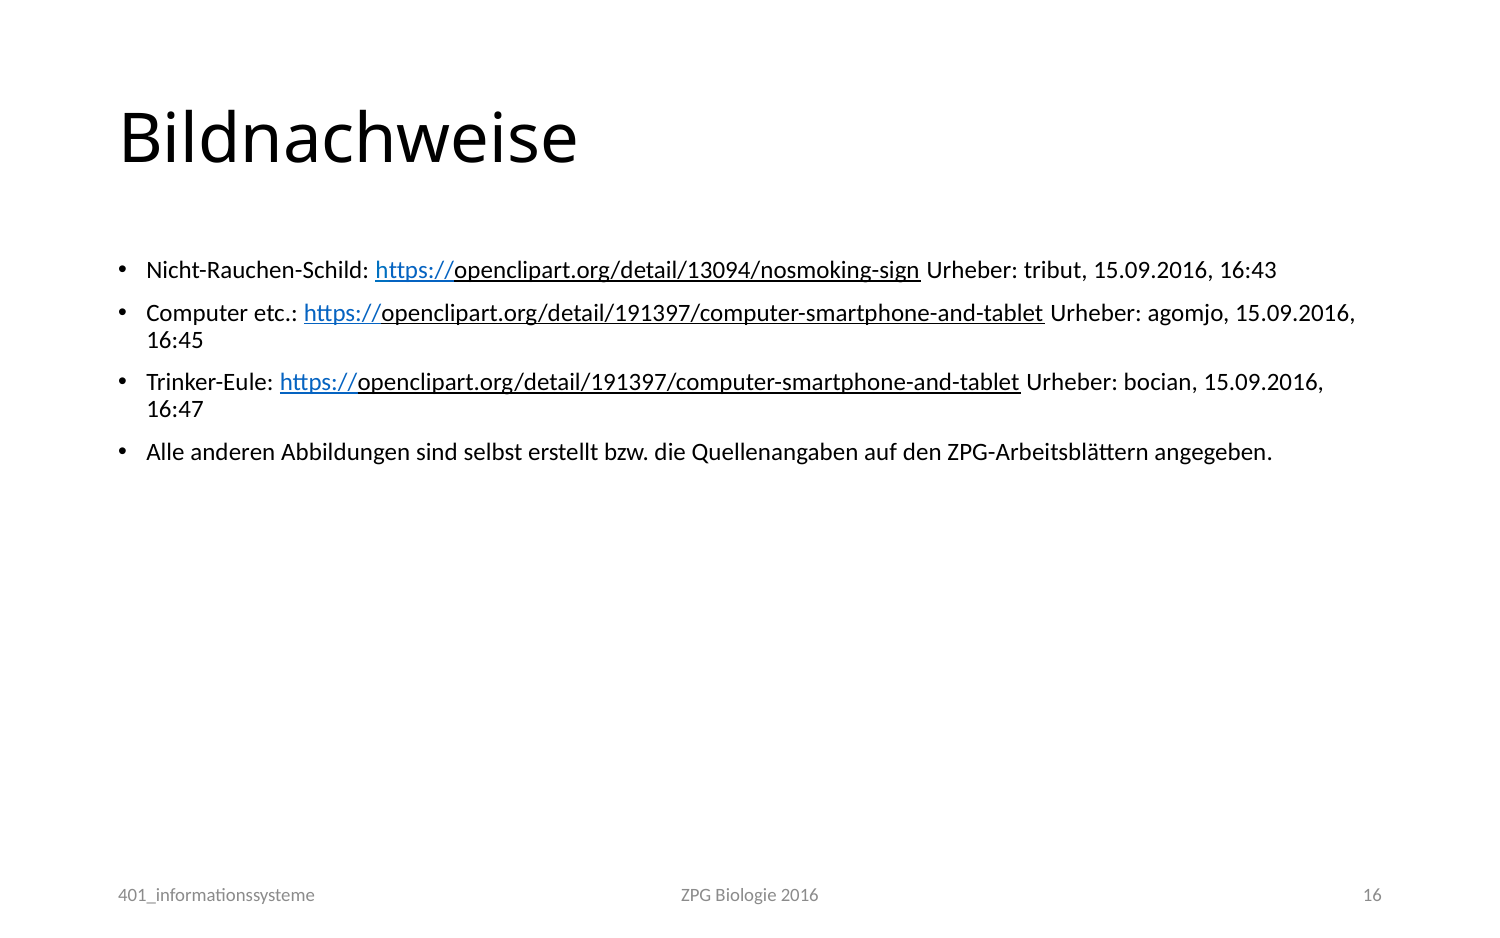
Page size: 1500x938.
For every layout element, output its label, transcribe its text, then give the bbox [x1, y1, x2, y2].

slide_number 401_informationssysteme [103, 868, 441, 919]
footer ZPG Biologie 2016 [496, 868, 1004, 919]
slide_number 16 [1059, 868, 1397, 919]
list Nicht-Rauchen-Schild: https://openclipart.org/detail/13094/nosmoking-sign Urheber: tribut, 15.09.2016, 16:43 Computer etc.: https://openclipart.org/detail/191397/computer-smartphone-and-tablet Urheber: agomjo, 15.09.2016, 16:45 Trinker-Eule: https://openclipart.org/detail/191397/computer-smartphone-and-tablet Urheber: bocian, 15.09.2016, 16:47 Alle anderen Abbildungen sind selbst erstellt bzw. die Quellenangaben auf den ZPG-Arbeitsblättern angegeben. [103, 249, 1397, 845]
title Bildnachweise [103, 49, 1397, 232]
